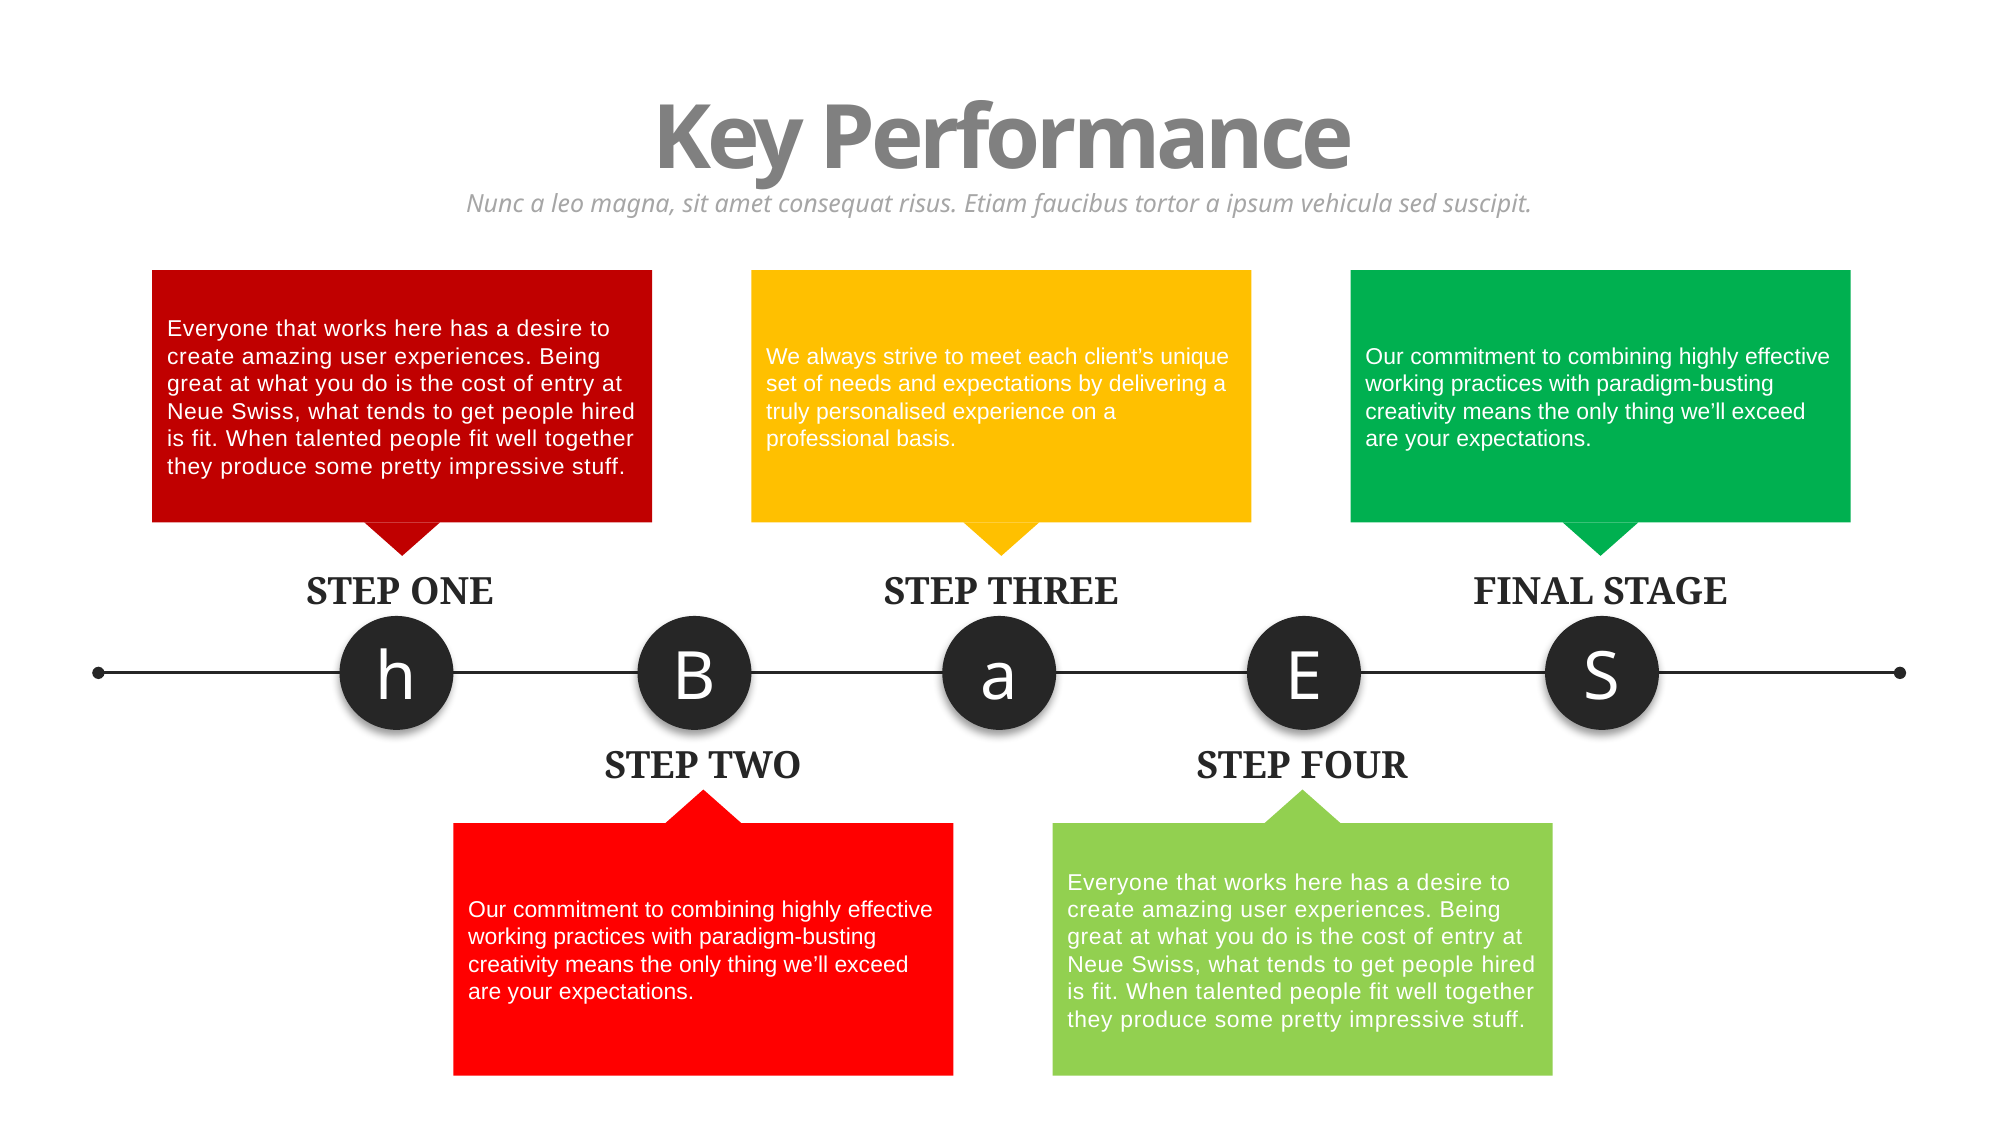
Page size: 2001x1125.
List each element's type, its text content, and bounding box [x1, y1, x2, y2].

text_box S [1544, 673, 1661, 731]
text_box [152, 269, 653, 556]
text_box E [1245, 673, 1362, 731]
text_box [1052, 789, 1553, 1076]
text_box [751, 269, 1252, 556]
text_box STEP TWO [589, 733, 817, 789]
text_box STEP ONE [291, 559, 509, 620]
text_box B [636, 673, 753, 731]
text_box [453, 789, 954, 1076]
text_box E [1246, 614, 1362, 672]
text_box B [636, 614, 753, 672]
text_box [1350, 269, 1851, 556]
text_box STEP THREE [869, 559, 1134, 620]
text_box h [338, 673, 455, 731]
text_box STEP FOUR [1181, 733, 1423, 789]
text_box FINAL STAGE [1458, 559, 1743, 620]
text_box a [941, 673, 1058, 731]
text_box h [338, 620, 455, 672]
text_box Nunc a leo magna, sit amet consequat risus. Etiam faucibus tortor a ipsum vehicula sed suscipit. [123, 182, 1884, 223]
text_box S [1544, 620, 1660, 672]
text_box a [941, 620, 1058, 672]
text_box Key Performance [642, 74, 1365, 182]
